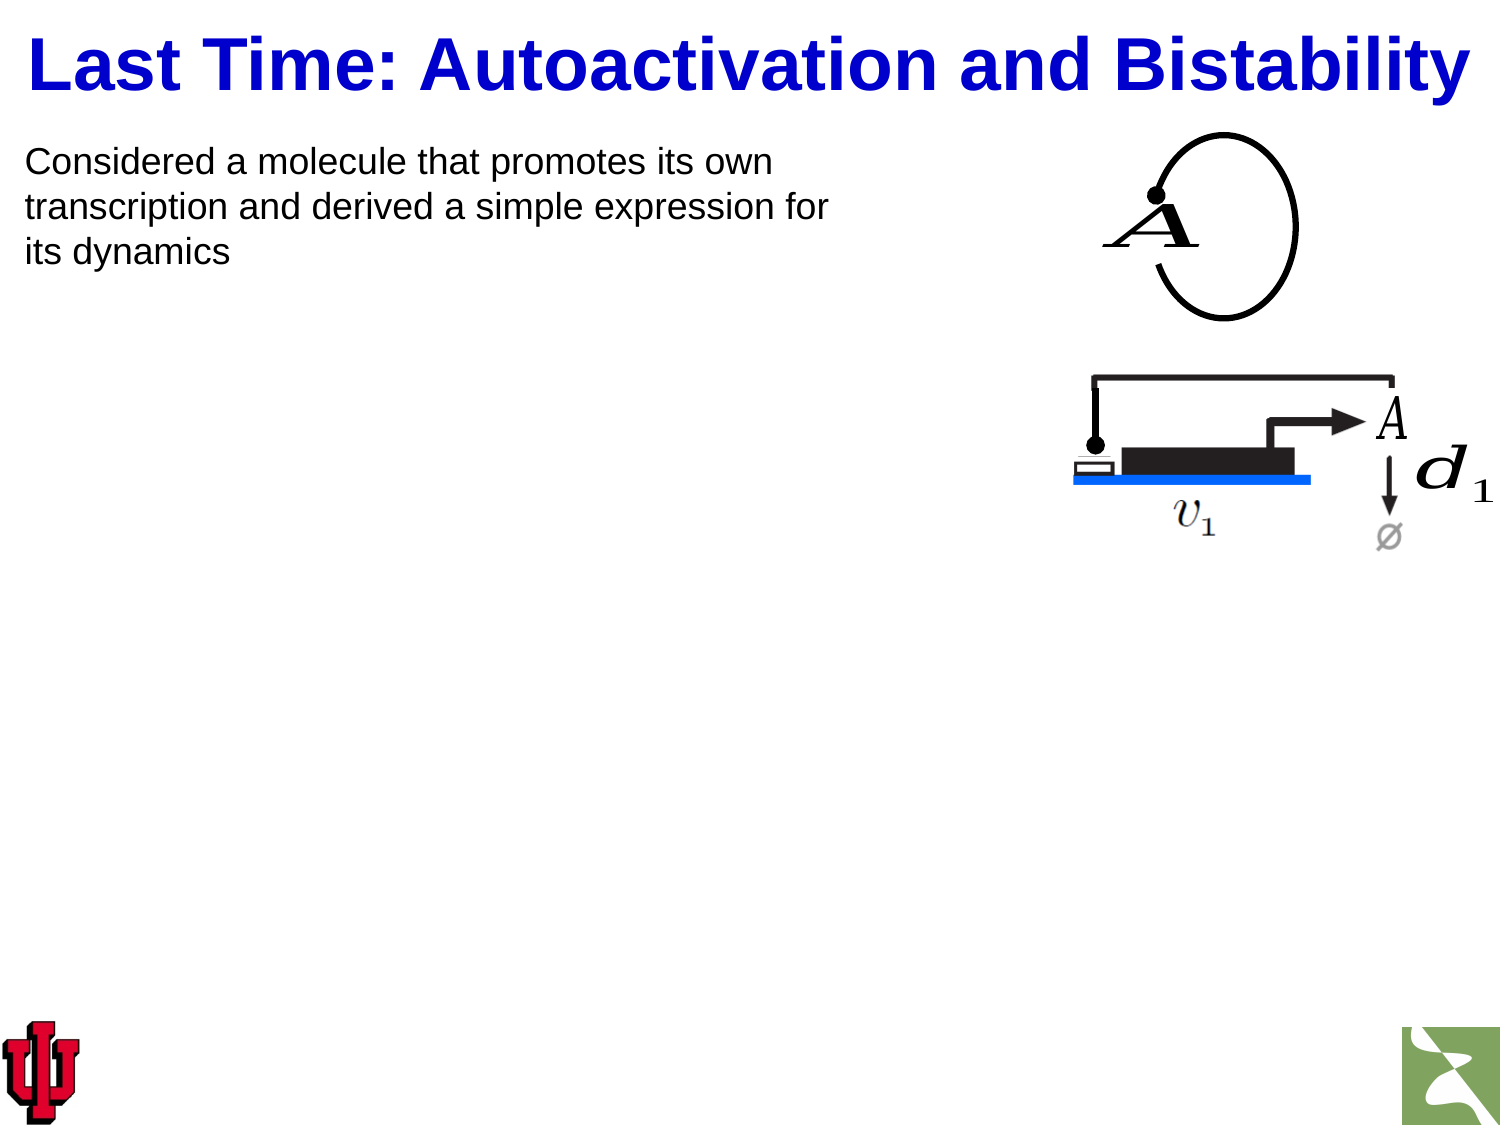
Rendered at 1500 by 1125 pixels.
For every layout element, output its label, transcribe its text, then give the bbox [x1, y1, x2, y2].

title Last Time: Autoactivation and Bistability [0, 0, 1500, 130]
picture [1402, 1027, 1500, 1125]
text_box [1095, 134, 1297, 319]
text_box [937, 335, 1499, 570]
picture [0, 1020, 80, 1125]
